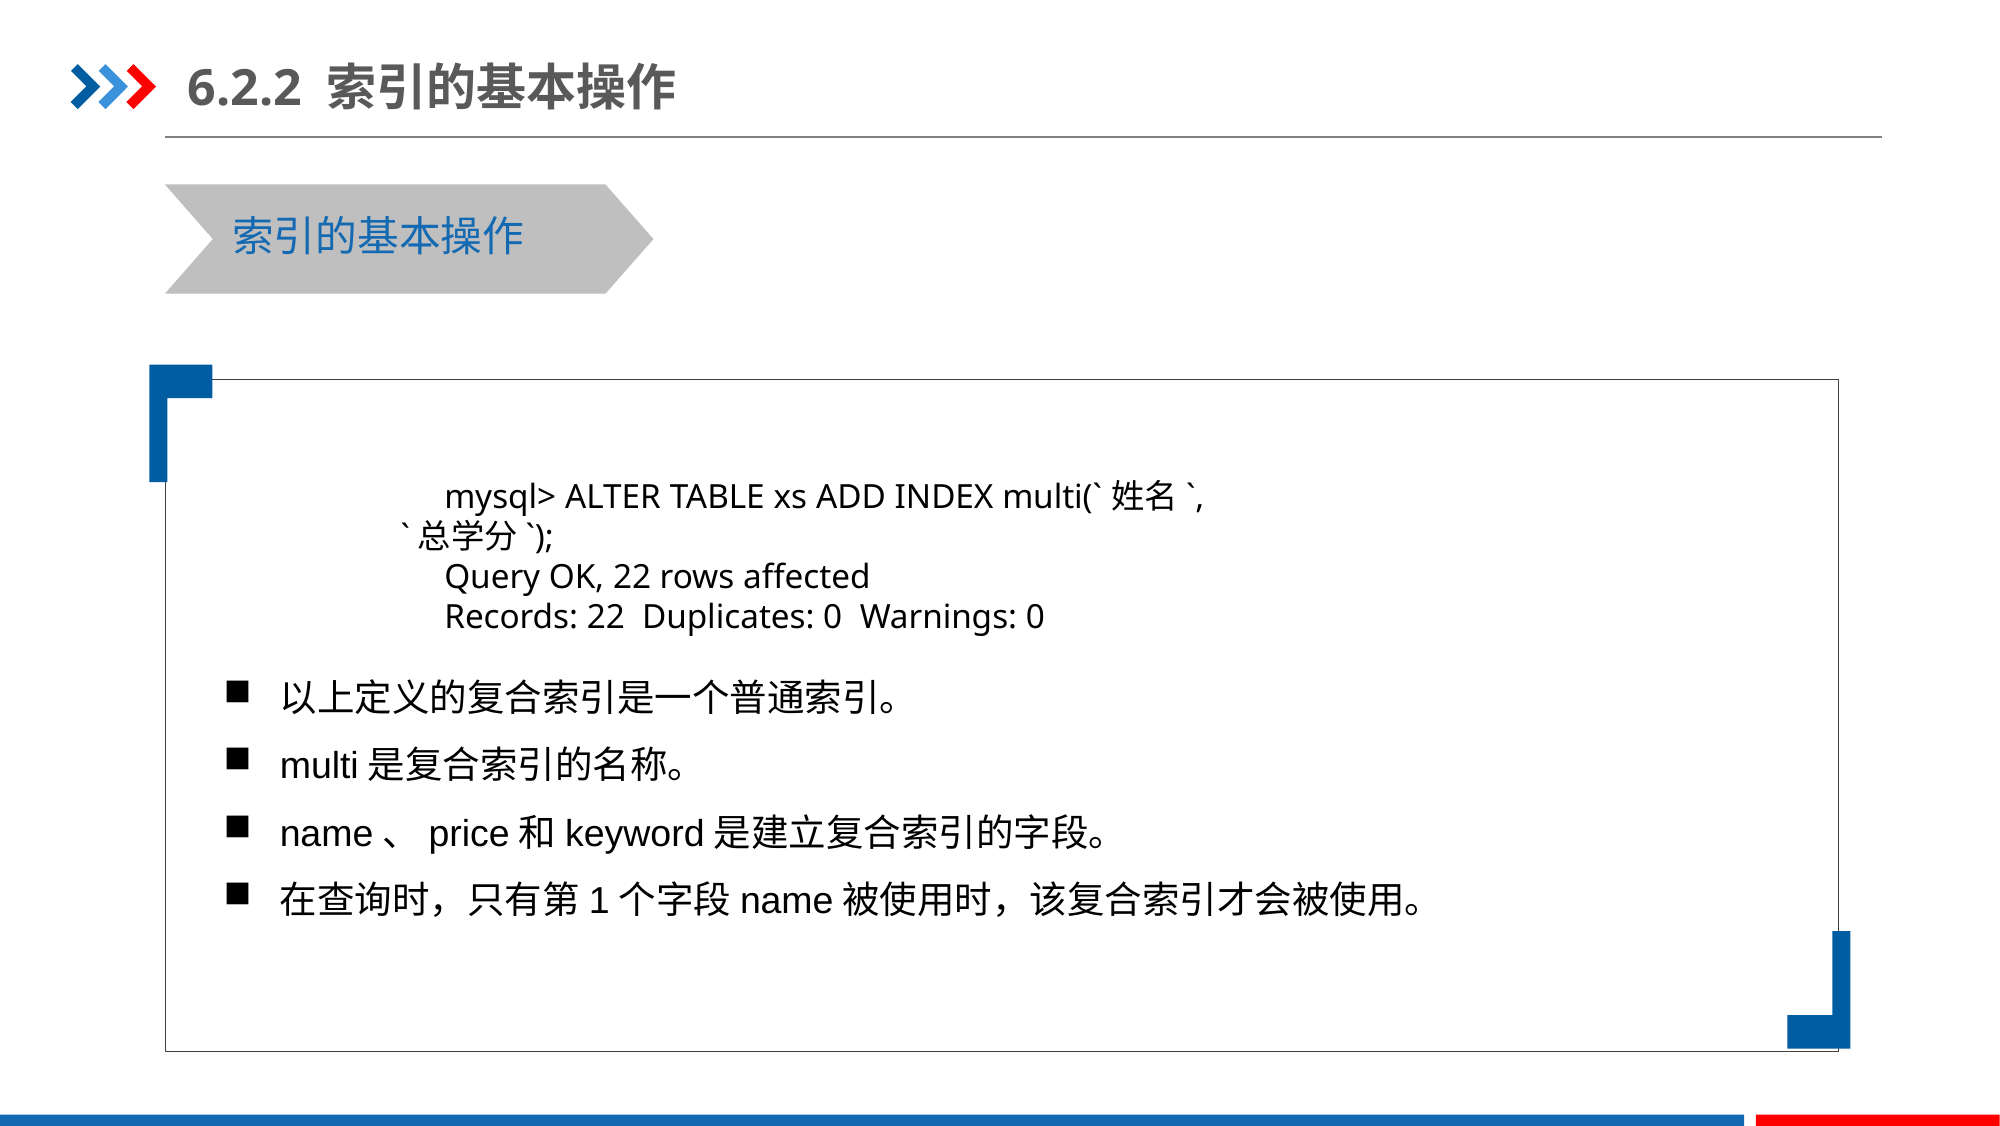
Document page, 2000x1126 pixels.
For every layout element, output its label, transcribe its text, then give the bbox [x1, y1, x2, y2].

text_box [147, 363, 215, 484]
text_box mysql> ALTER TABLE xs ADD INDEX multi(`姓名`, `总学分`); Query OK, 22 rows affected Records: 22 Duplicates: 0 Warnings: 0 [385, 468, 1220, 643]
text_box [163, 378, 1841, 1053]
text_box 6.2.2 索引的基本操作 [187, 43, 827, 127]
text_box [164, 184, 654, 294]
text_box [1785, 929, 1852, 1051]
text_box 索引的基本操作 [217, 202, 539, 317]
